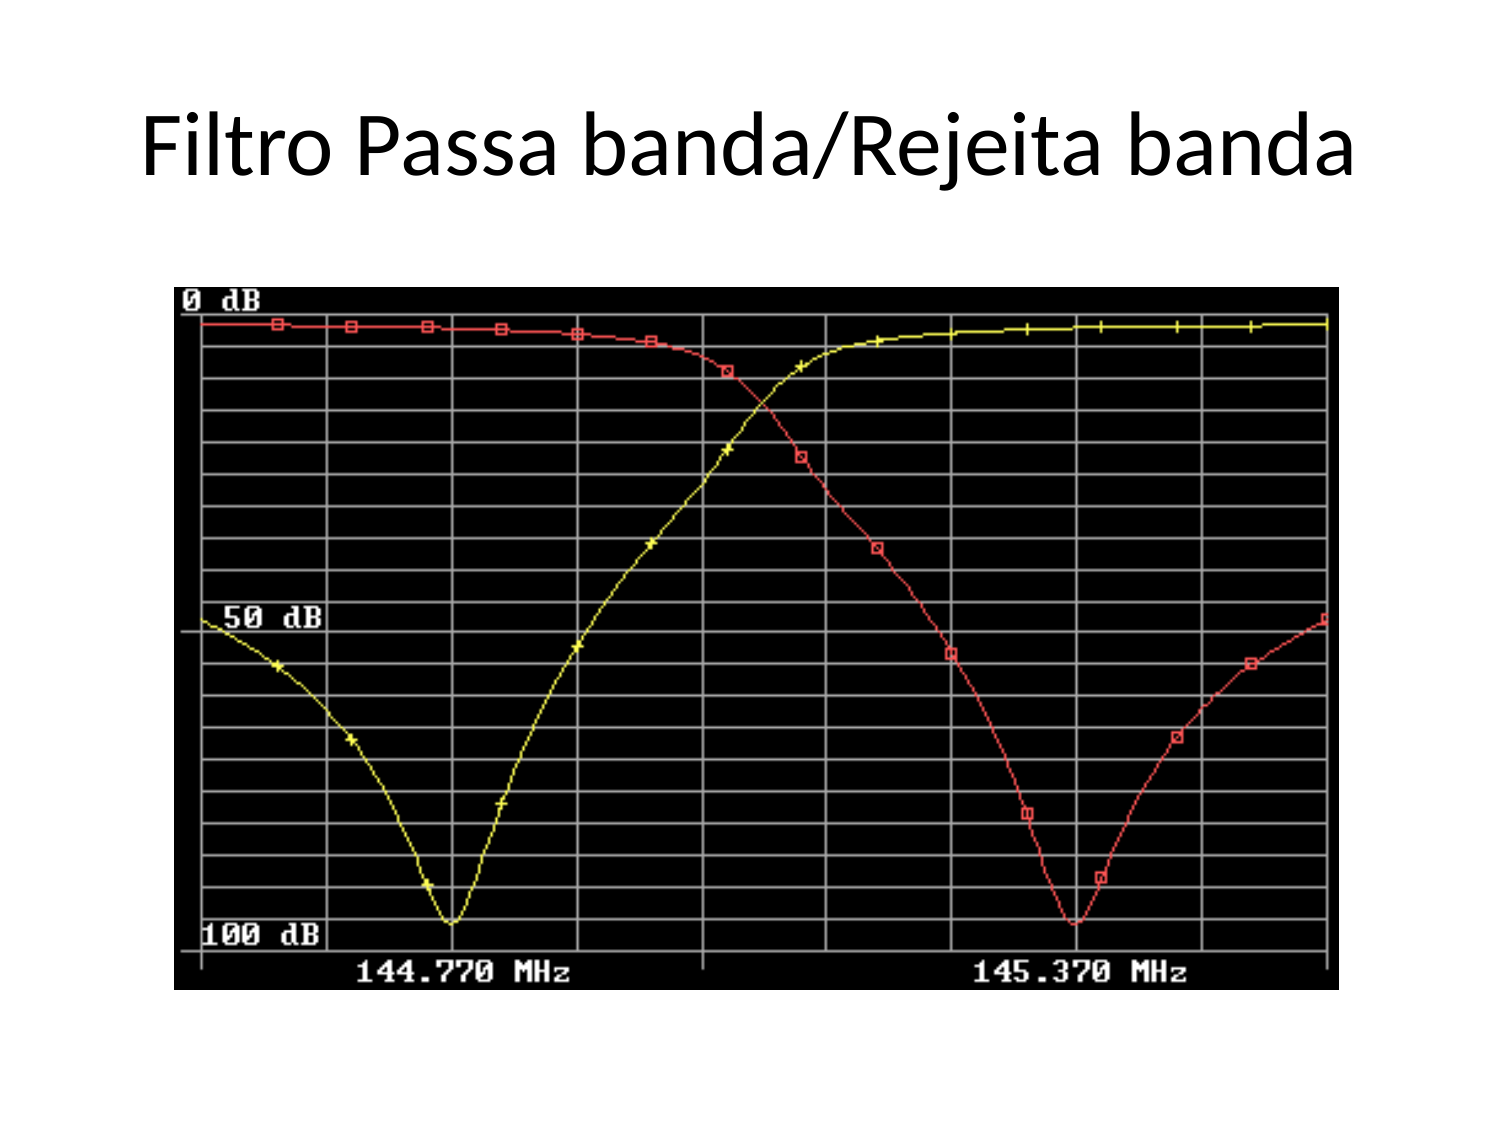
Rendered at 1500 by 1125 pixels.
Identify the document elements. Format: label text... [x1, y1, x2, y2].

picture [174, 287, 1339, 990]
title Filtro Passa banda/Rejeita banda [75, 45, 1425, 233]
